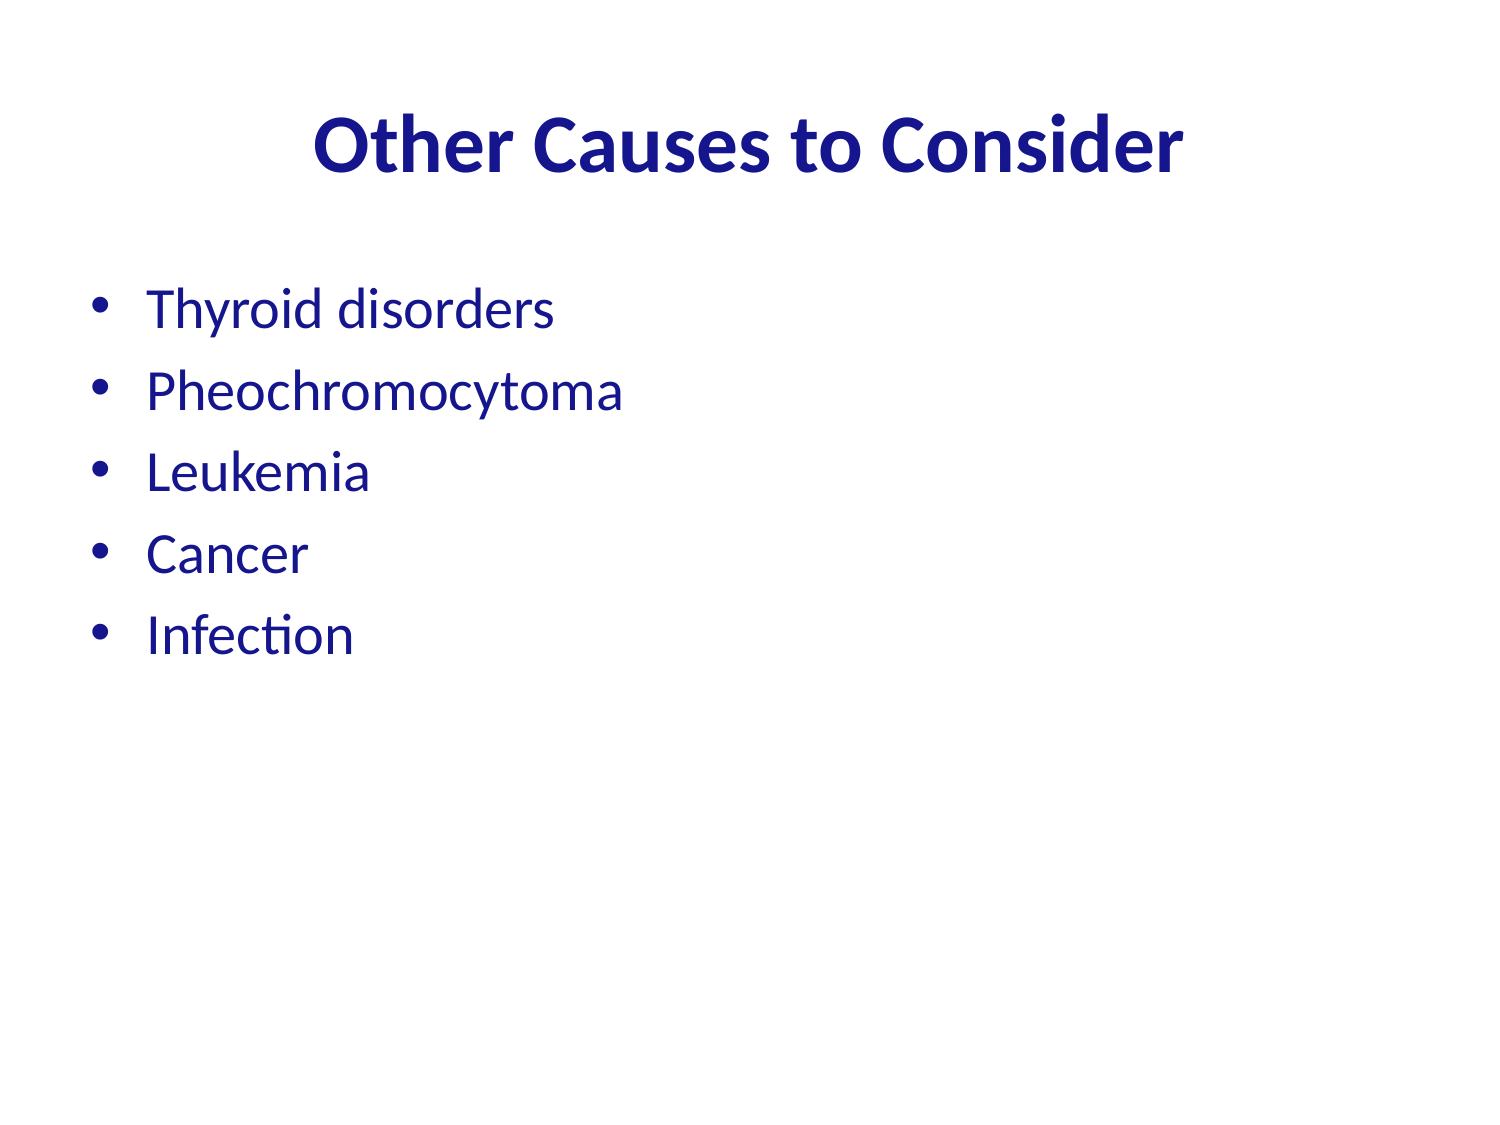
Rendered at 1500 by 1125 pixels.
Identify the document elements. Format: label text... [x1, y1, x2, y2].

title Other Causes to Consider [75, 45, 1425, 233]
list Thyroid disorders Pheochromocytoma Leukemia Cancer Infection [75, 262, 738, 1005]
